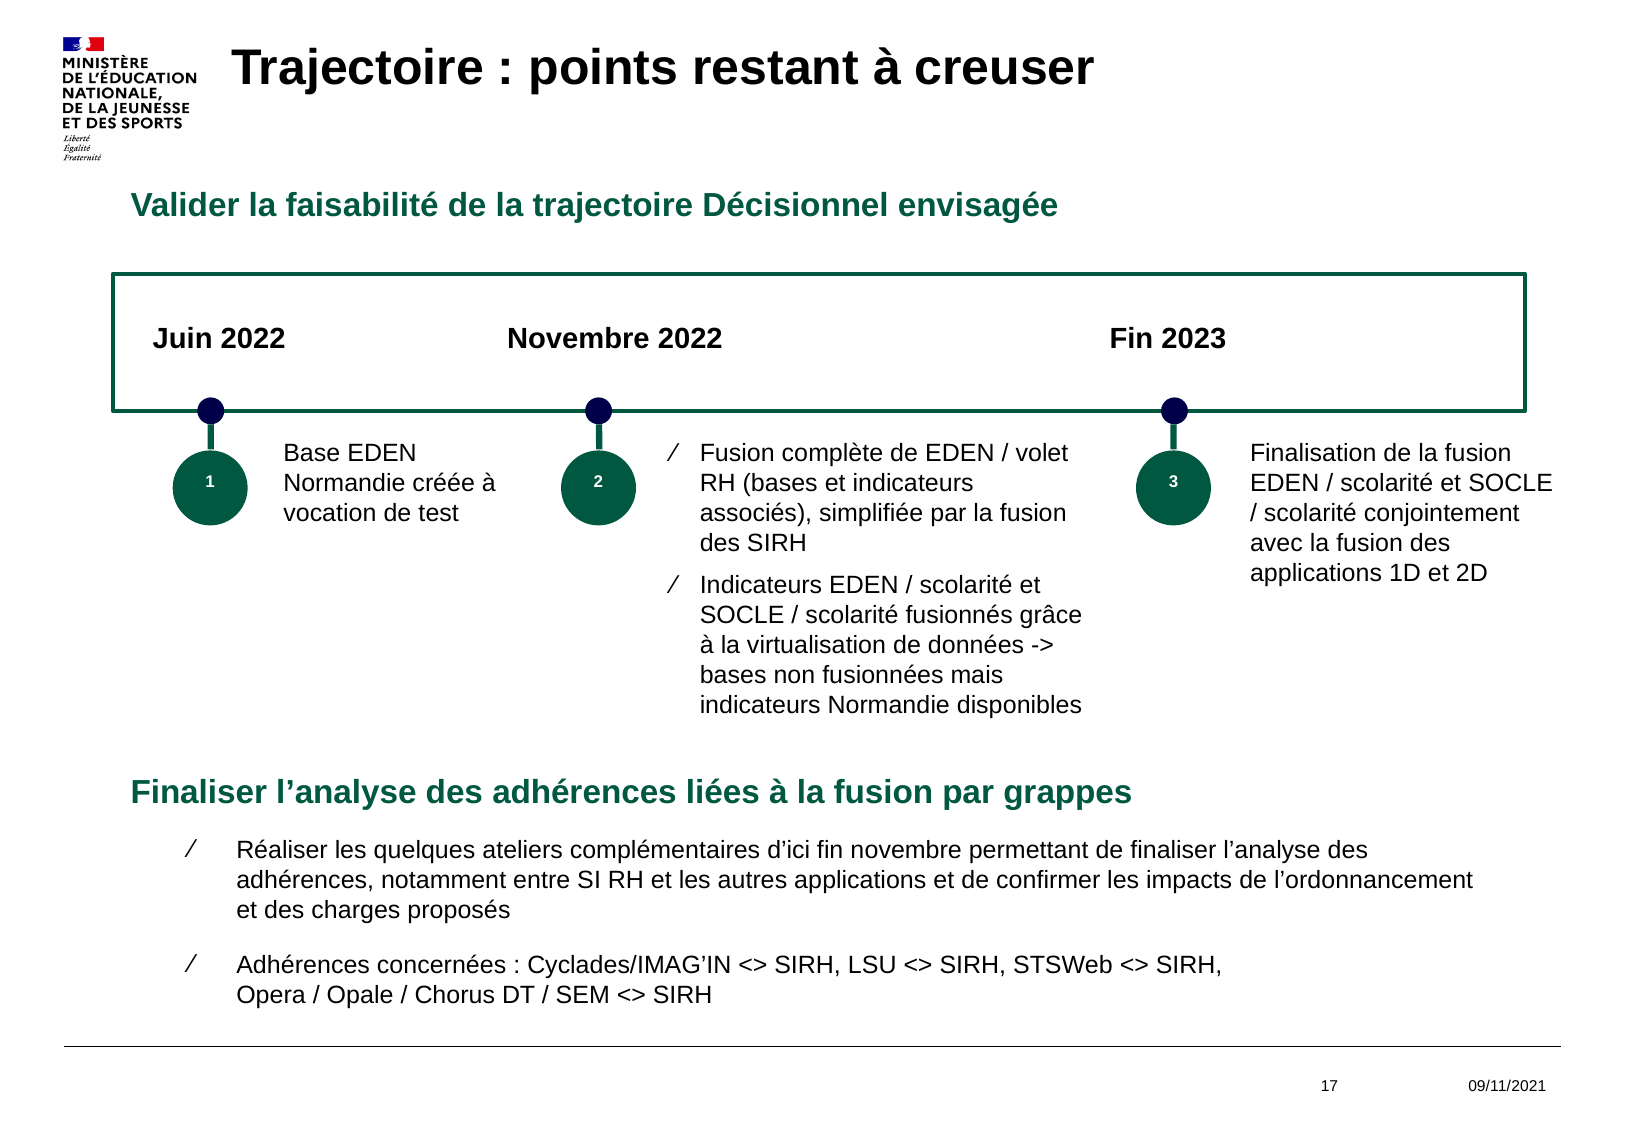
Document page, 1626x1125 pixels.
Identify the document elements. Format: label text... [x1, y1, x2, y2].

title Trajectoire : points restant à creuser [231, 41, 1619, 121]
text_box Base EDEN Normandie créée à vocation de test [268, 428, 519, 779]
text_box [585, 397, 613, 425]
text_box 1 [172, 450, 248, 526]
text_box 2 [561, 450, 637, 526]
text_box 17 [1113, 1046, 1354, 1125]
text_box Fusion complète de EDEN / volet RH (bases et indicateurs associés), simplifiée par la fusion des SIRH Indicateurs EDEN / scolarité et SOCLE / scolarité fusionnés grâce à la virtualisation de données -> bases non fusionnées mais indicateurs Normandie disponibles [656, 429, 1109, 779]
text_box 09/11/2021 [1354, 1046, 1562, 1125]
text_box [111, 272, 1527, 413]
picture [48, 23, 211, 174]
text_box [197, 397, 225, 425]
text_box 3 [1135, 450, 1211, 526]
text_box [1161, 397, 1188, 425]
list Valider la faisabilité de la trajectoire Décisionnel envisagée Finaliser l’analyse des adhérences liées à la fusion par grappes Réaliser les quelques ateliers complémentaires d’ici fin novembre permettant de finaliser l’analyse des adhérences, notamment entre SI RH et les autres applications et de confirmer les impacts de l’ordonnancement et des charges proposés Adhérences concernées : Cyclades/IMAG’IN <> SIRH, LSU <> SIRH, STSWeb <> SIRH, Opera / Opale / Chorus DT / SEM <> SIRH [112, 165, 1501, 244]
text_box Finalisation de la fusion EDEN / scolarité et SOCLE / scolarité conjointement avec la fusion des applications 1D et 2D [1235, 429, 1572, 779]
